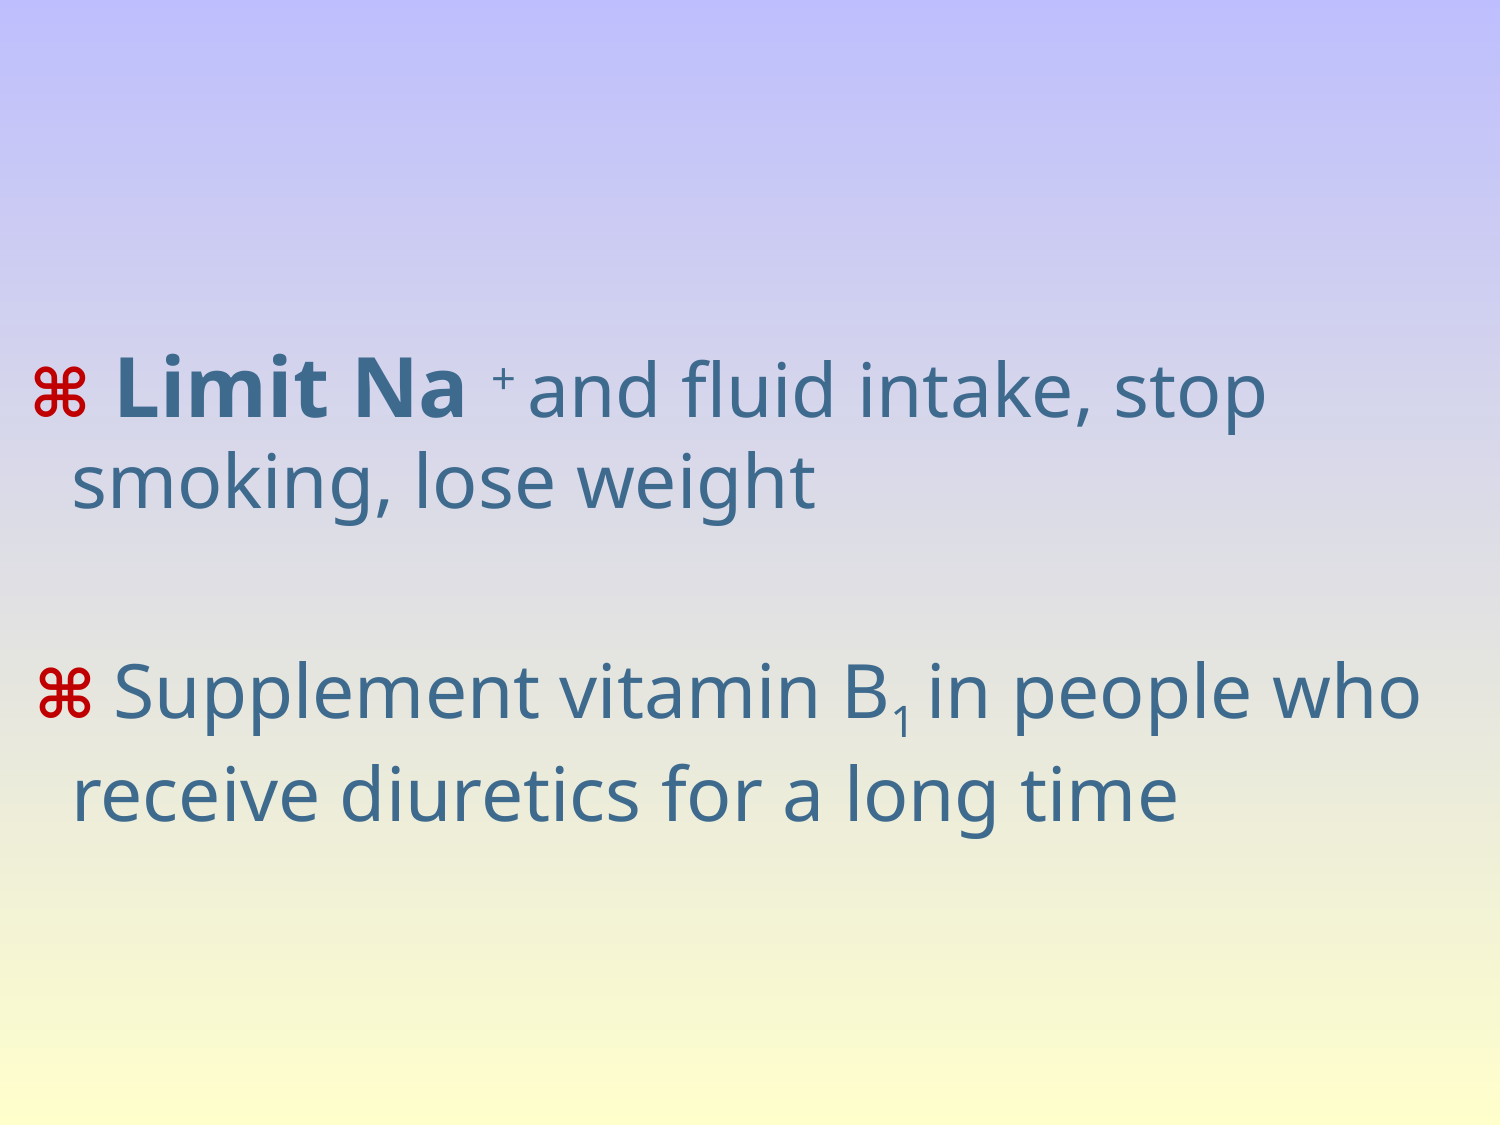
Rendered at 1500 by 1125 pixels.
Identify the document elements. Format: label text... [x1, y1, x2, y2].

text_box ⌘ Limit Na + and fluid intake, stop smoking, lose weight ⌘ Supplement vitamin B1 in people who receive diuretics for a long time [0, 0, 1500, 1125]
